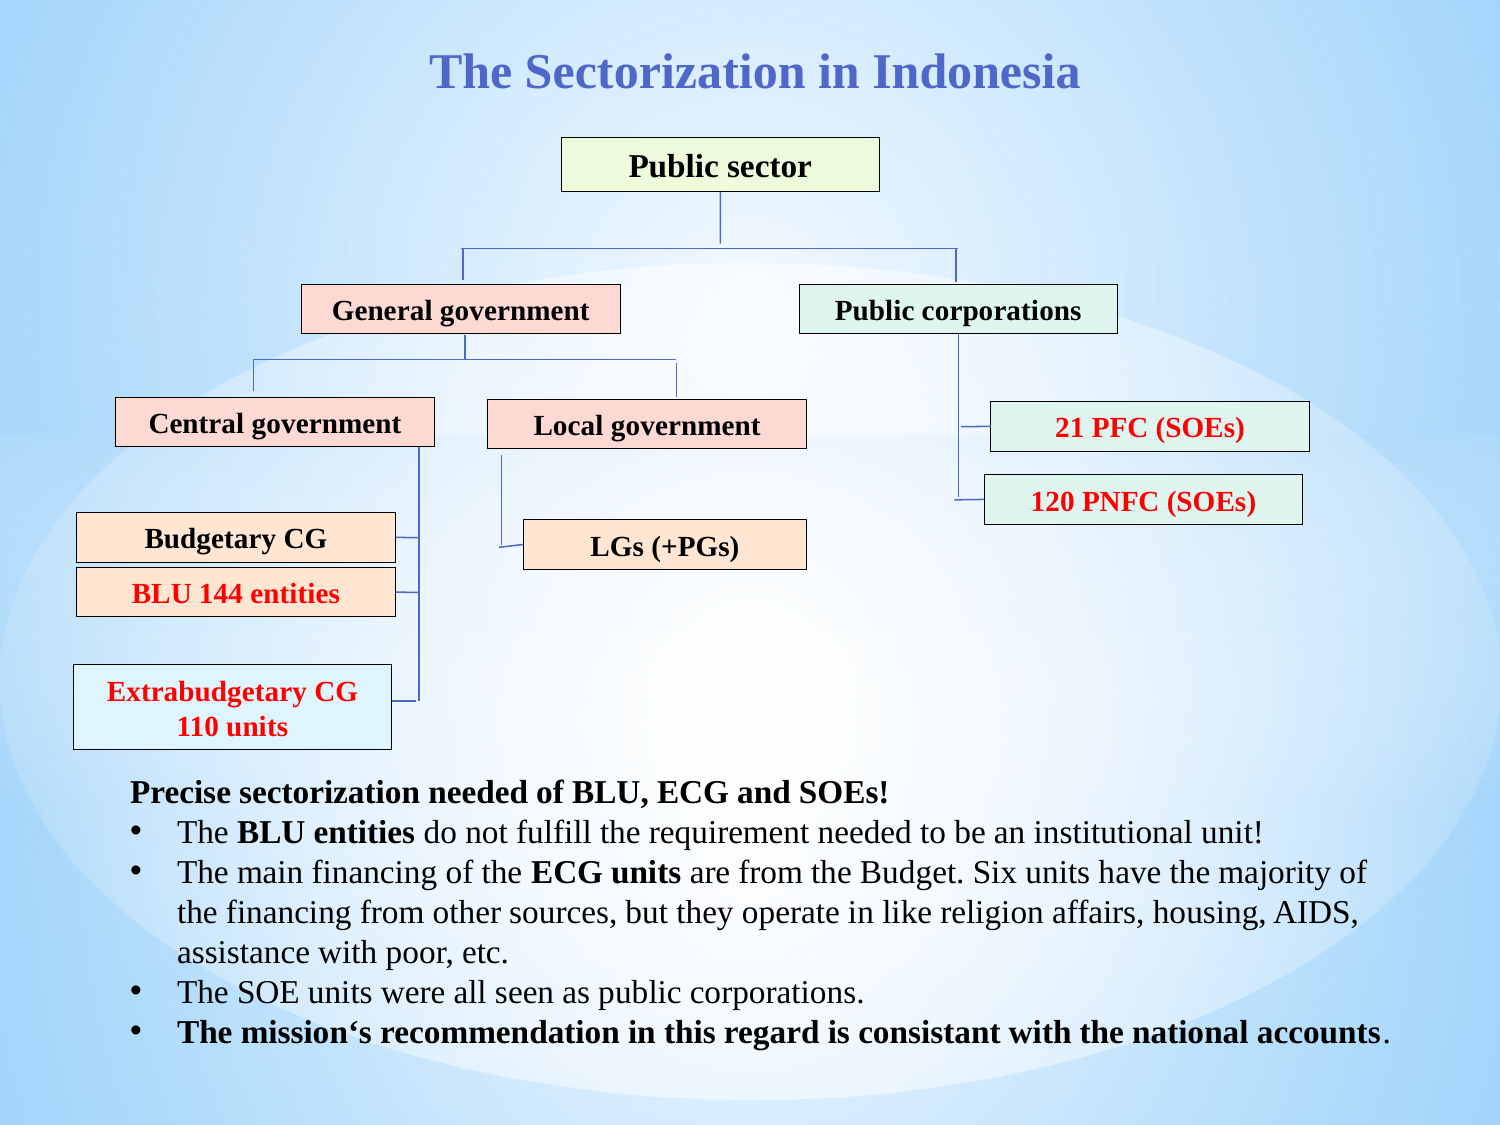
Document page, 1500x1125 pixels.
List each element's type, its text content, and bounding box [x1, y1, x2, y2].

text_box General government [301, 284, 621, 334]
text_box Budgetary CG [76, 512, 396, 563]
text_box Public corporations [799, 284, 1118, 334]
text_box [498, 544, 524, 548]
text_box BLU 144 entities [76, 567, 396, 617]
text_box 120 PNFC (SOEs) [984, 474, 1303, 525]
text_box Precise sectorization needed of BLU, ECG and SOEs! The BLU entities do not fulfill the requirement needed to be an institutional unit! The main financing of the ECG units are from the Budget. Six units have the majority of the financing from other sources, but they operate in like religion affairs, housing, AIDS, assistance with poor, etc. The SOE units were all seen as public corporations. The mission‘s recommendation in this regard is consistant with the national accounts. [115, 763, 1424, 1098]
text_box Central government [115, 397, 435, 447]
subtitle The Sectorization in Indonesia [230, 30, 1281, 149]
text_box Local government [487, 399, 807, 449]
text_box 21 PFC (SOEs) [990, 401, 1310, 452]
text_box LGs (+PGs) [523, 519, 807, 570]
text_box Extrabudgetary CG 110 units [73, 664, 392, 750]
text_box Public sector [561, 137, 880, 192]
